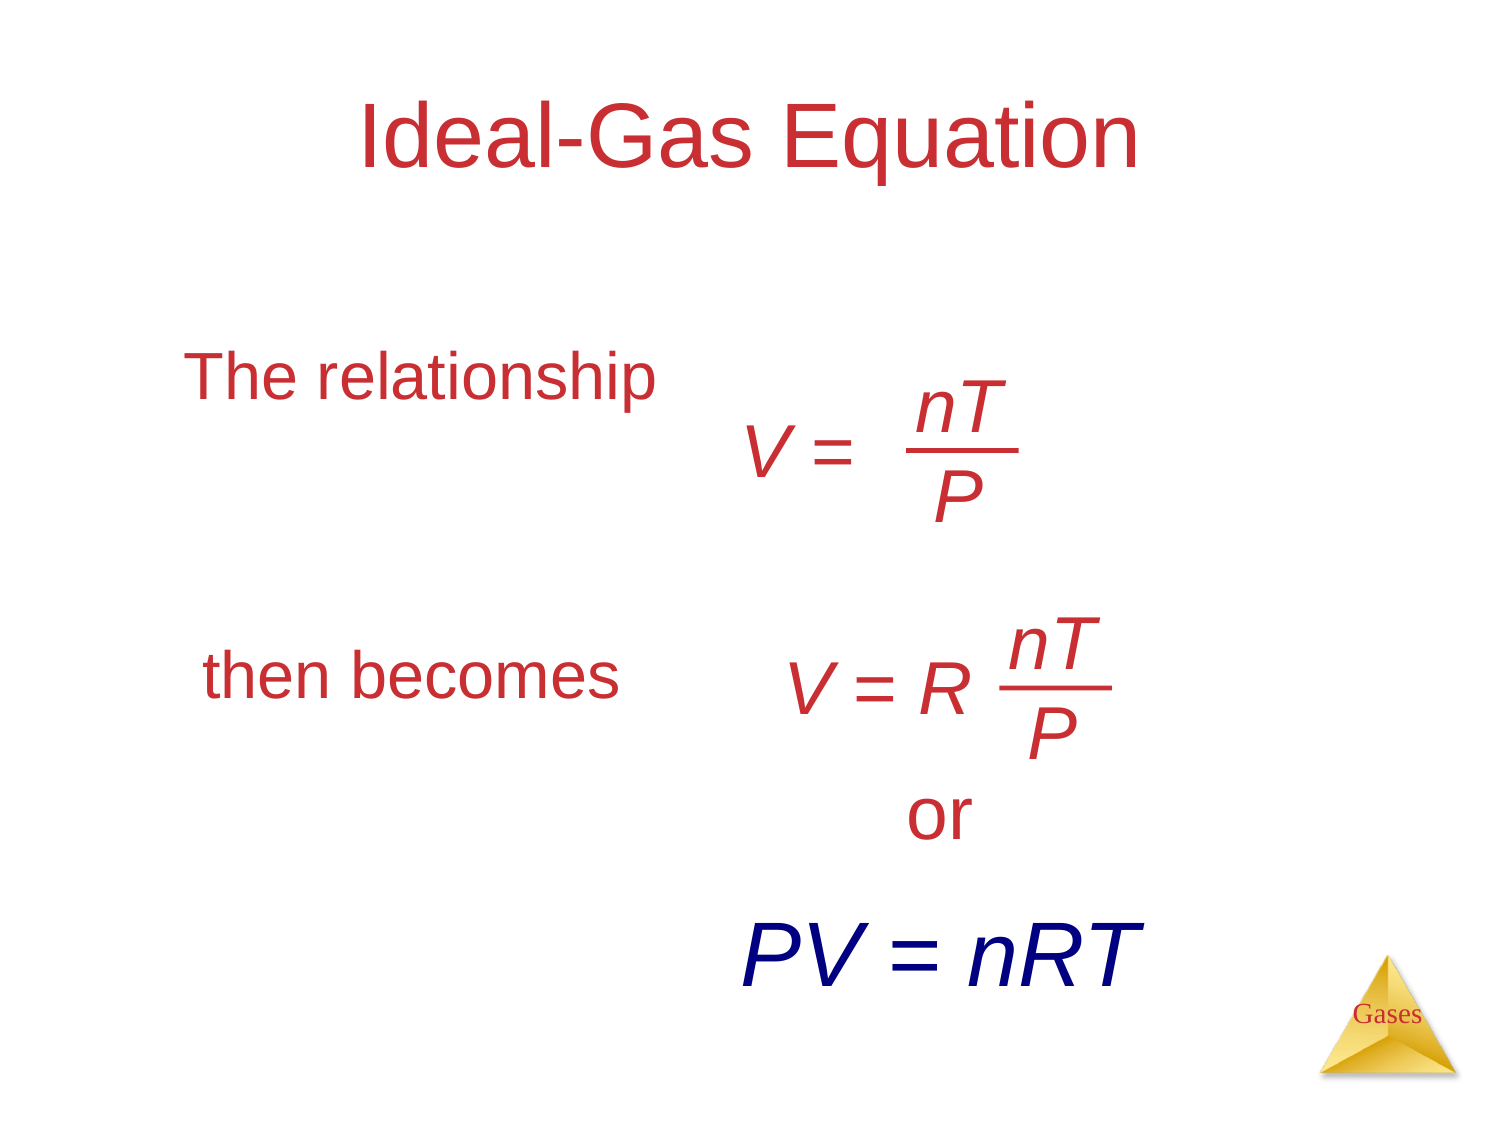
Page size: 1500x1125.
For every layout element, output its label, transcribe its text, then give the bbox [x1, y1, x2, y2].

title Ideal-Gas Equation [112, 37, 1388, 226]
list The relationship [112, 324, 751, 426]
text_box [767, 587, 1113, 783]
text_box then becomes [187, 624, 637, 720]
text_box PV = nRT [725, 887, 1155, 1013]
text_box or [891, 791, 989, 862]
picture [1275, 899, 1500, 1125]
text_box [724, 349, 1019, 546]
